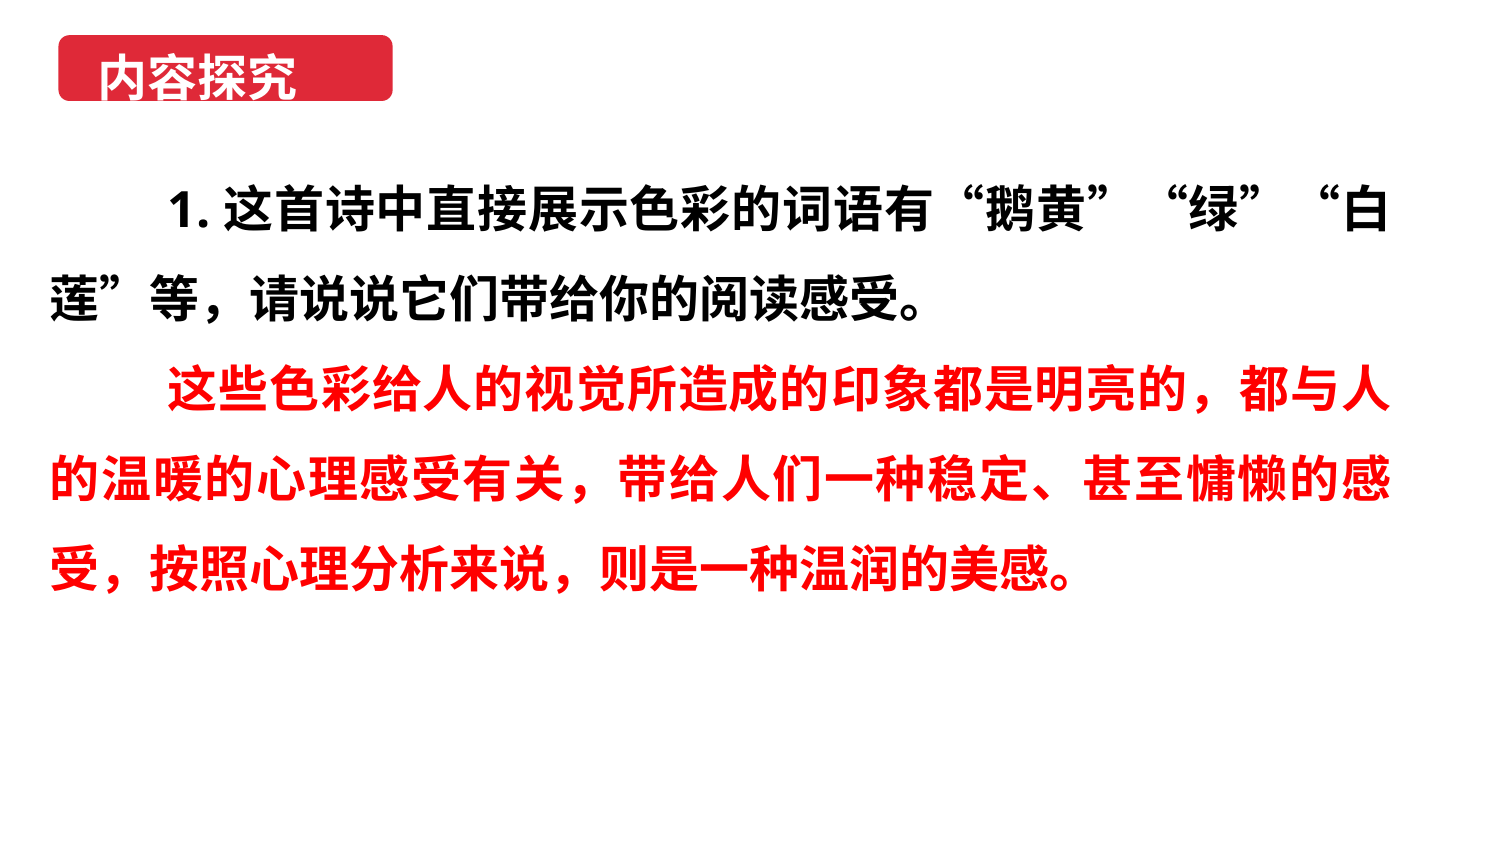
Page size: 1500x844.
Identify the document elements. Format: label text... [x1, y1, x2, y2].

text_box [58, 35, 393, 114]
text_box 1.这首诗中直接展示色彩的词语有“鹅黄”“绿”“白莲”等，请说说它们带给你的阅读感受。 这些色彩给人的视觉所造成的印象都是明亮的，都与人的温暖的心理感受有关，带给人们一种稳定、甚至慵懒的感受，按照心理分析来说，则是一种温润的美感。 [35, 140, 1406, 606]
